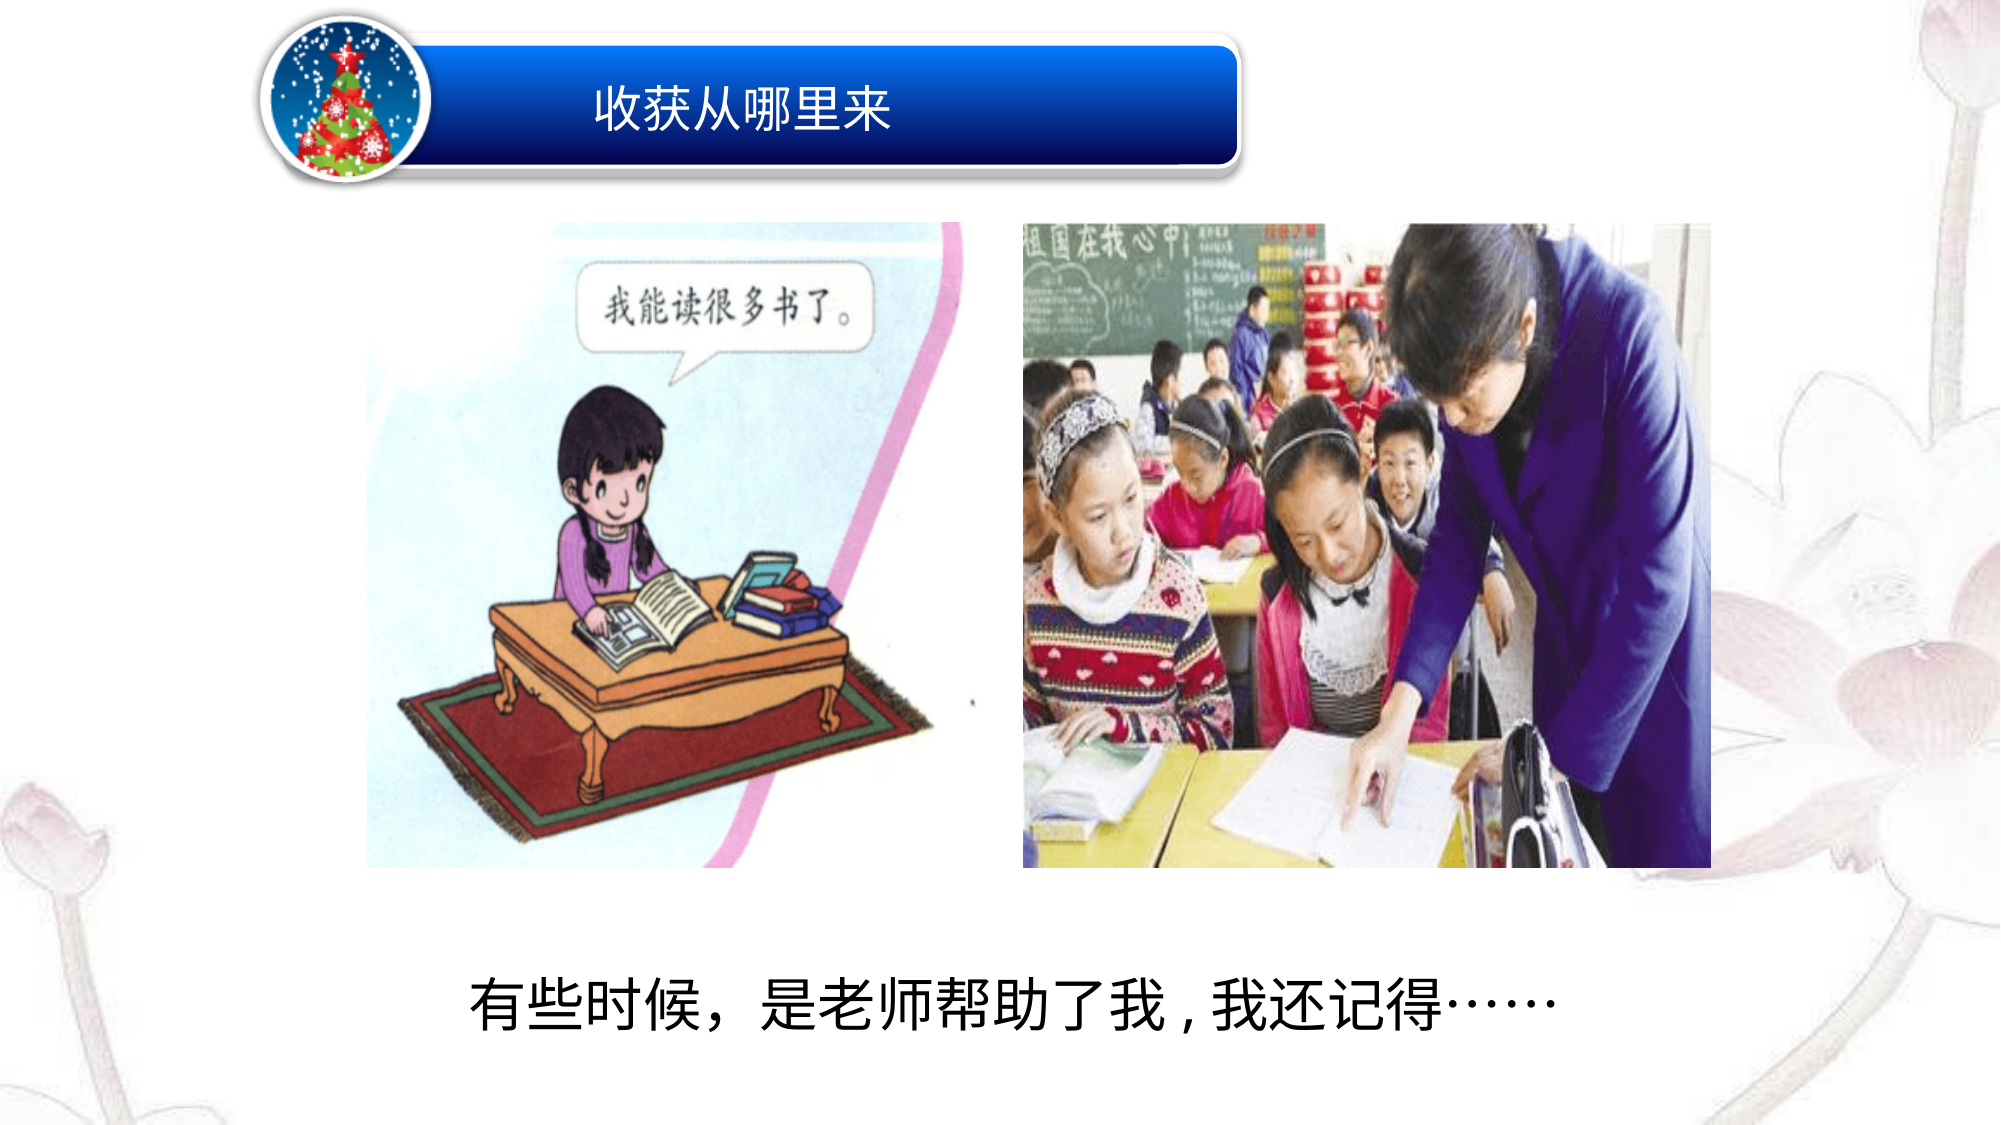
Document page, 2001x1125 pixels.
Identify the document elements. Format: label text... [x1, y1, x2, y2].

text_box 有些时候，是老师帮助了我,我还记得…… [347, 969, 1682, 1072]
picture [0, 0, 2001, 1125]
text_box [249, 0, 1240, 201]
